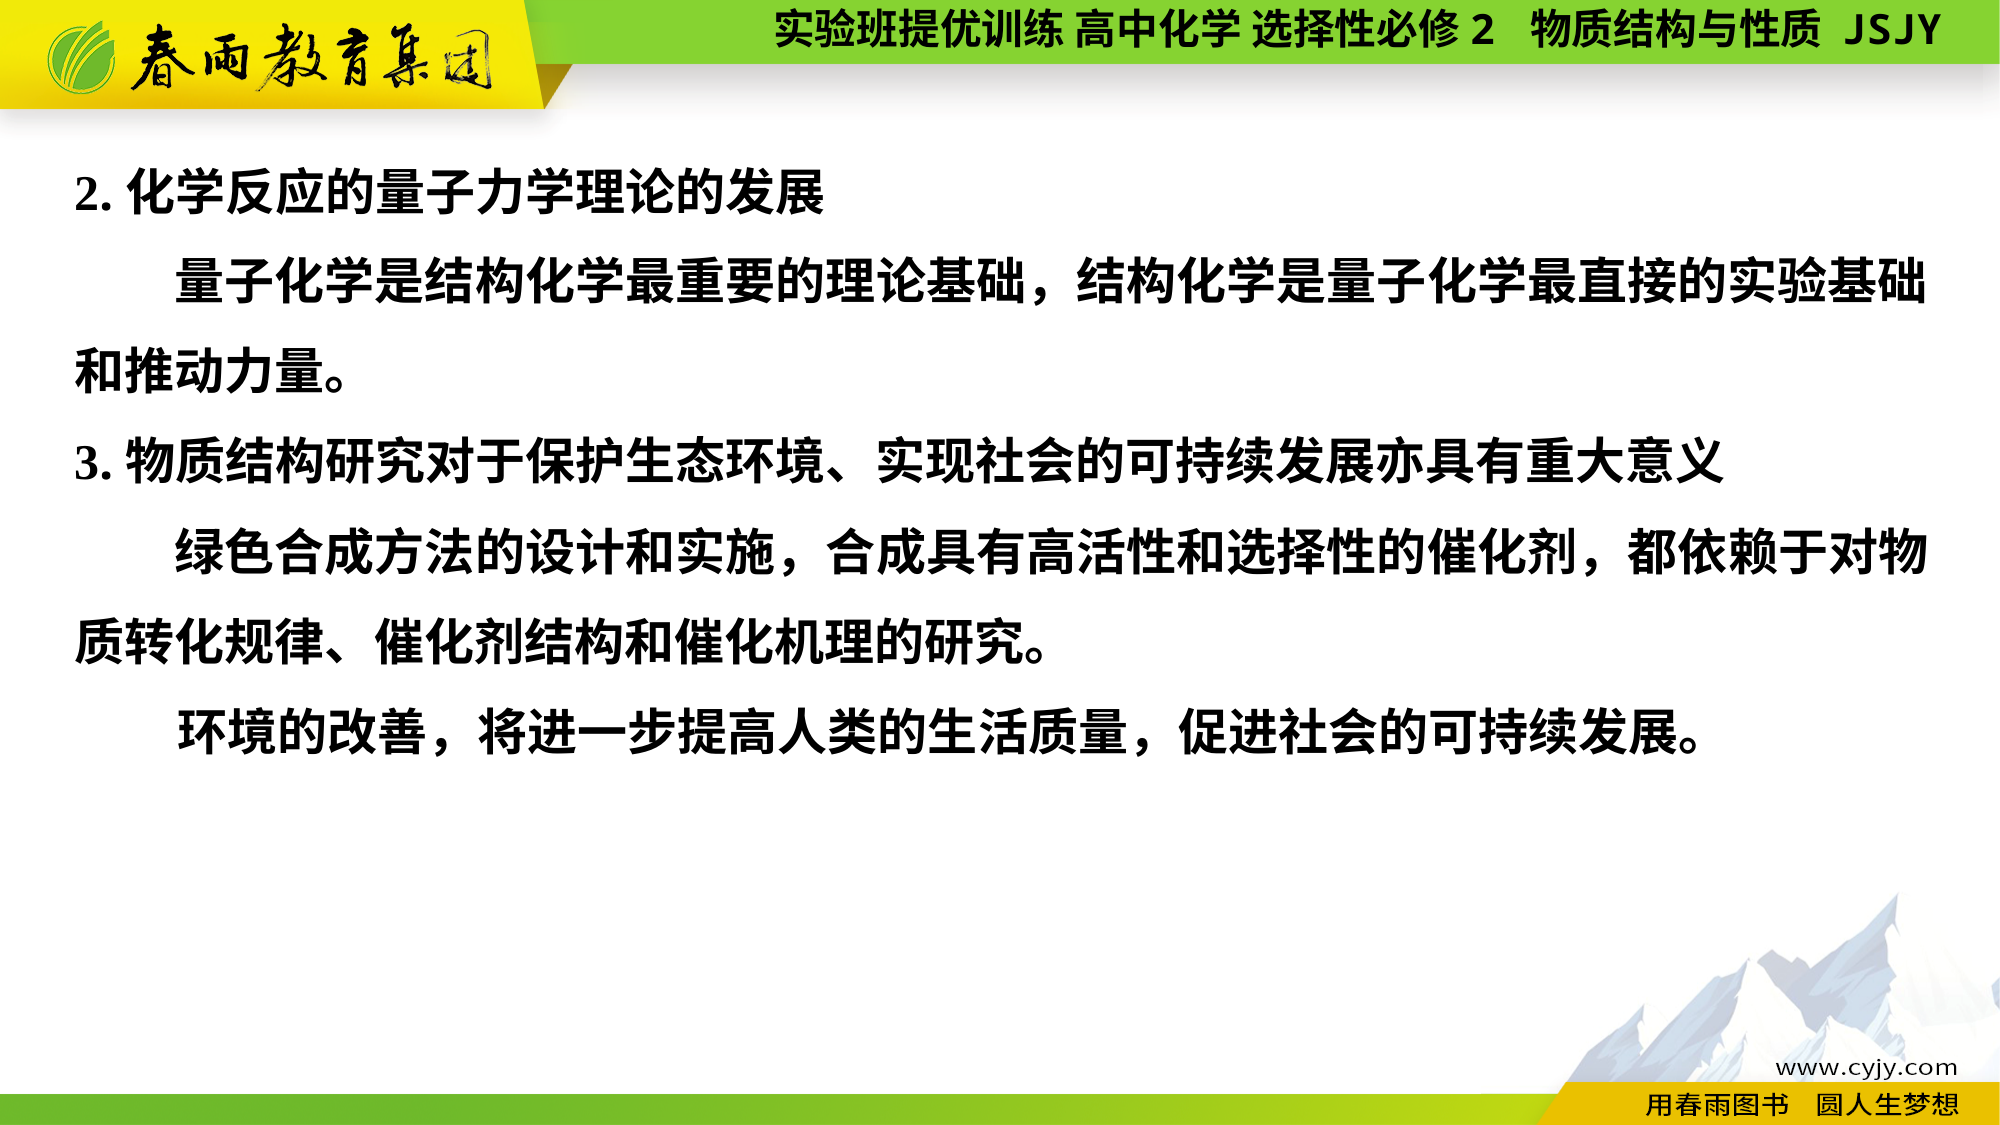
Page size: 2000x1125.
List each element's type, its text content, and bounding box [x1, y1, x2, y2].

picture [0, 0, 2000, 1125]
list 2.化学反应的量子力学理论的发展 量子化学是结构化学最重要的理论基础，结构化学是量子化学最直接的实验基础和推动力量。 3.物质结构研究对于保护生态环境、实现社会的可持续发展亦具有重大意义 绿色合成方法的设计和实施，合成具有高活性和选择性的催化剂，都依赖于对物质转化规律、催化剂结构和催化机理的研究。 环境的改善，将进一步提高人类的生活质量，促进社会的可持续发展。 [59, 122, 1944, 774]
